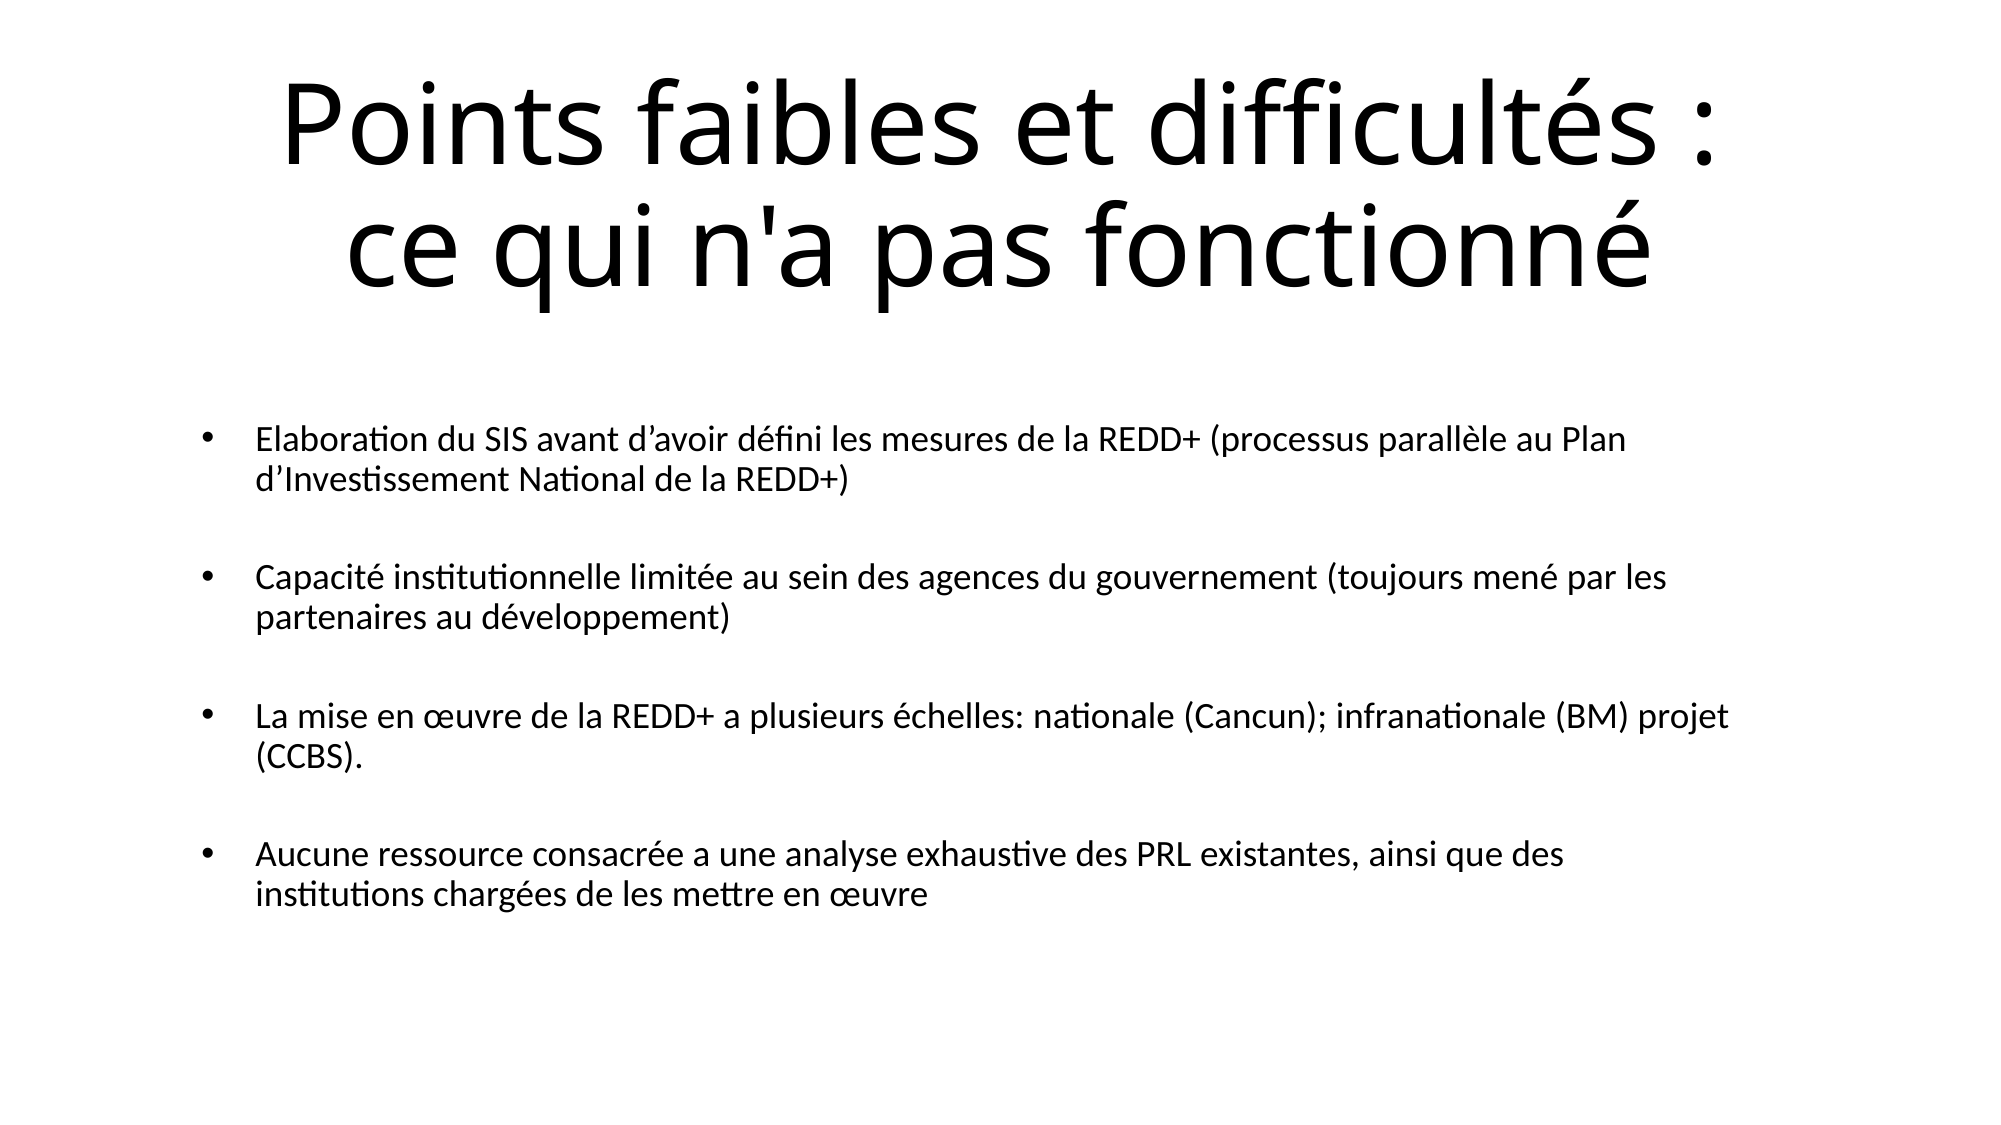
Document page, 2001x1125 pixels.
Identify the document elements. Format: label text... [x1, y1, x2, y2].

subtitle Elaboration du SIS avant d’avoir défini les mesures de la REDD+ (processus parallèle au Plan d’Investissement National de la REDD+) Capacité institutionnelle limitée au sein des agences du gouvernement (toujours mené par les partenaires au développement) La mise en œuvre de la REDD+ a plusieurs échelles: nationale (Cancun); infranationale (BM) projet (CCBS). Aucune ressource consacrée a une analyse exhaustive des PRL existantes, ainsi que des institutions chargées de les mettre en œuvre [114, 299, 1750, 927]
title Points faibles et difficultés : ce qui n'a pas fonctionné [249, 130, 1750, 319]
